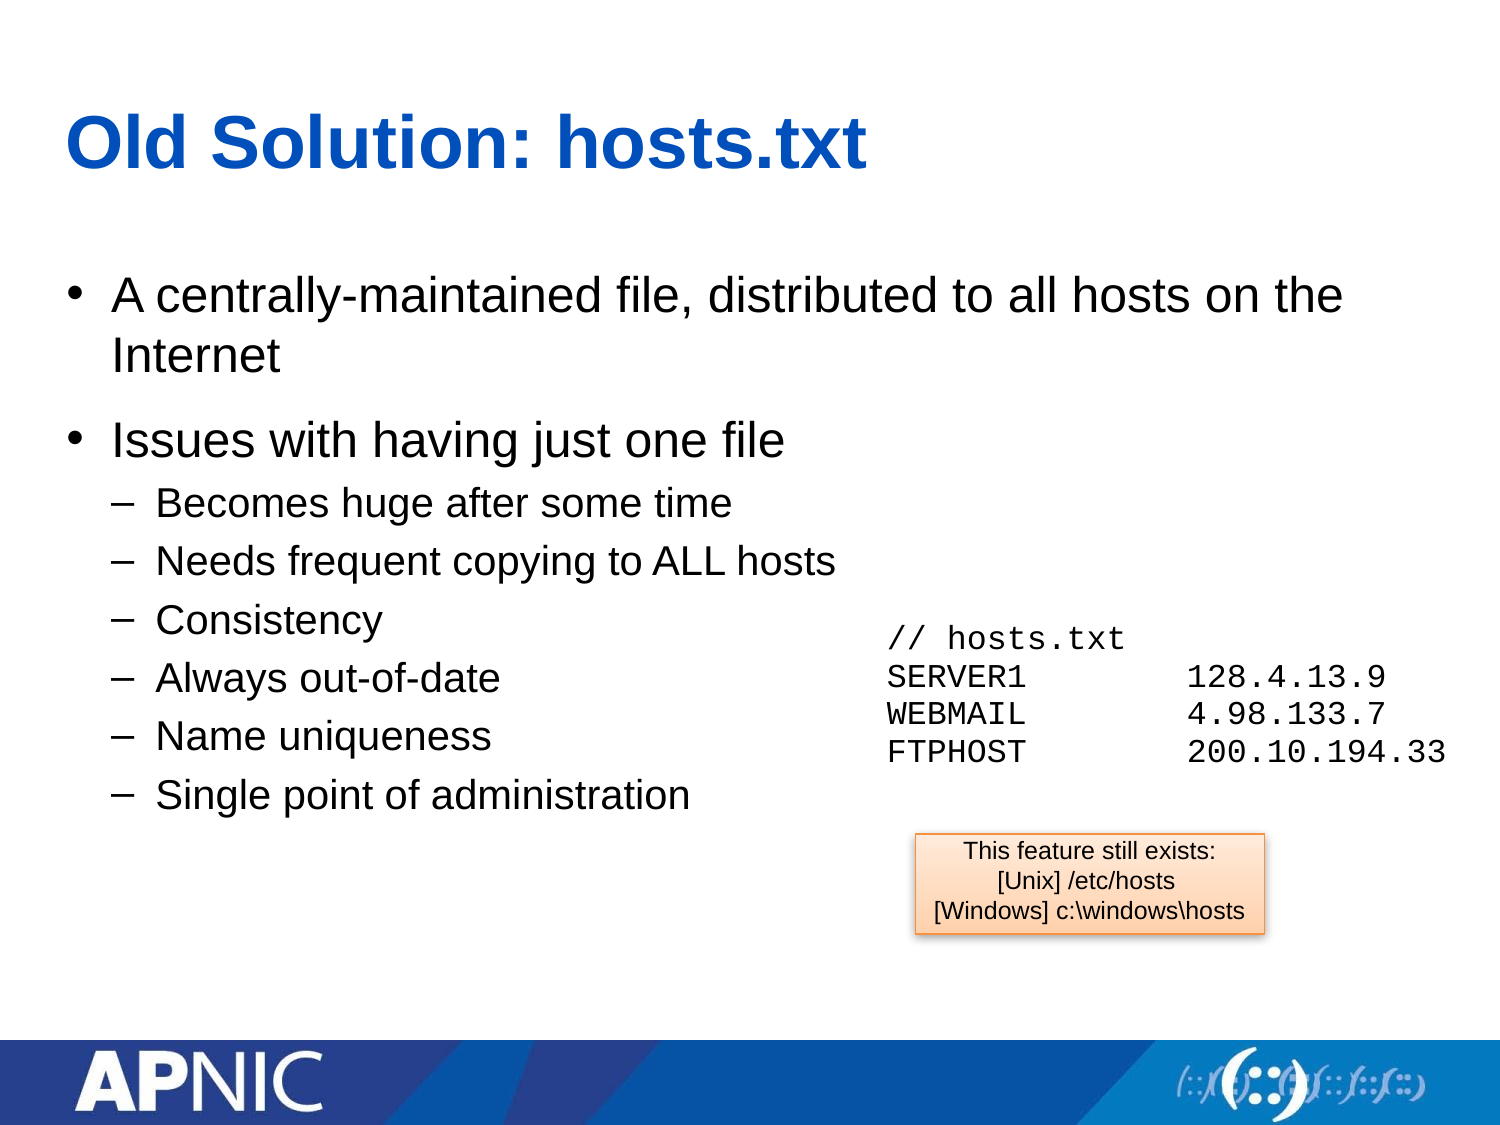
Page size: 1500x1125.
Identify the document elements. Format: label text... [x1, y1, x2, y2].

text_box // hosts.txt SERVER1 128.4.13.9 WEBMAIL 4.98.133.7 FTPHOST 200.10.194.33 [868, 609, 1471, 764]
list A centrally-maintained file, distributed to all hosts on the Internet Issues with having just one file Becomes huge after some time Needs frequent copying to ALL hosts Consistency Always out-of-date Name uniqueness Single point of administration [66, 262, 1437, 1012]
picture [0, 1040, 1500, 1125]
title Old Solution: hosts.txt [64, 45, 1436, 233]
